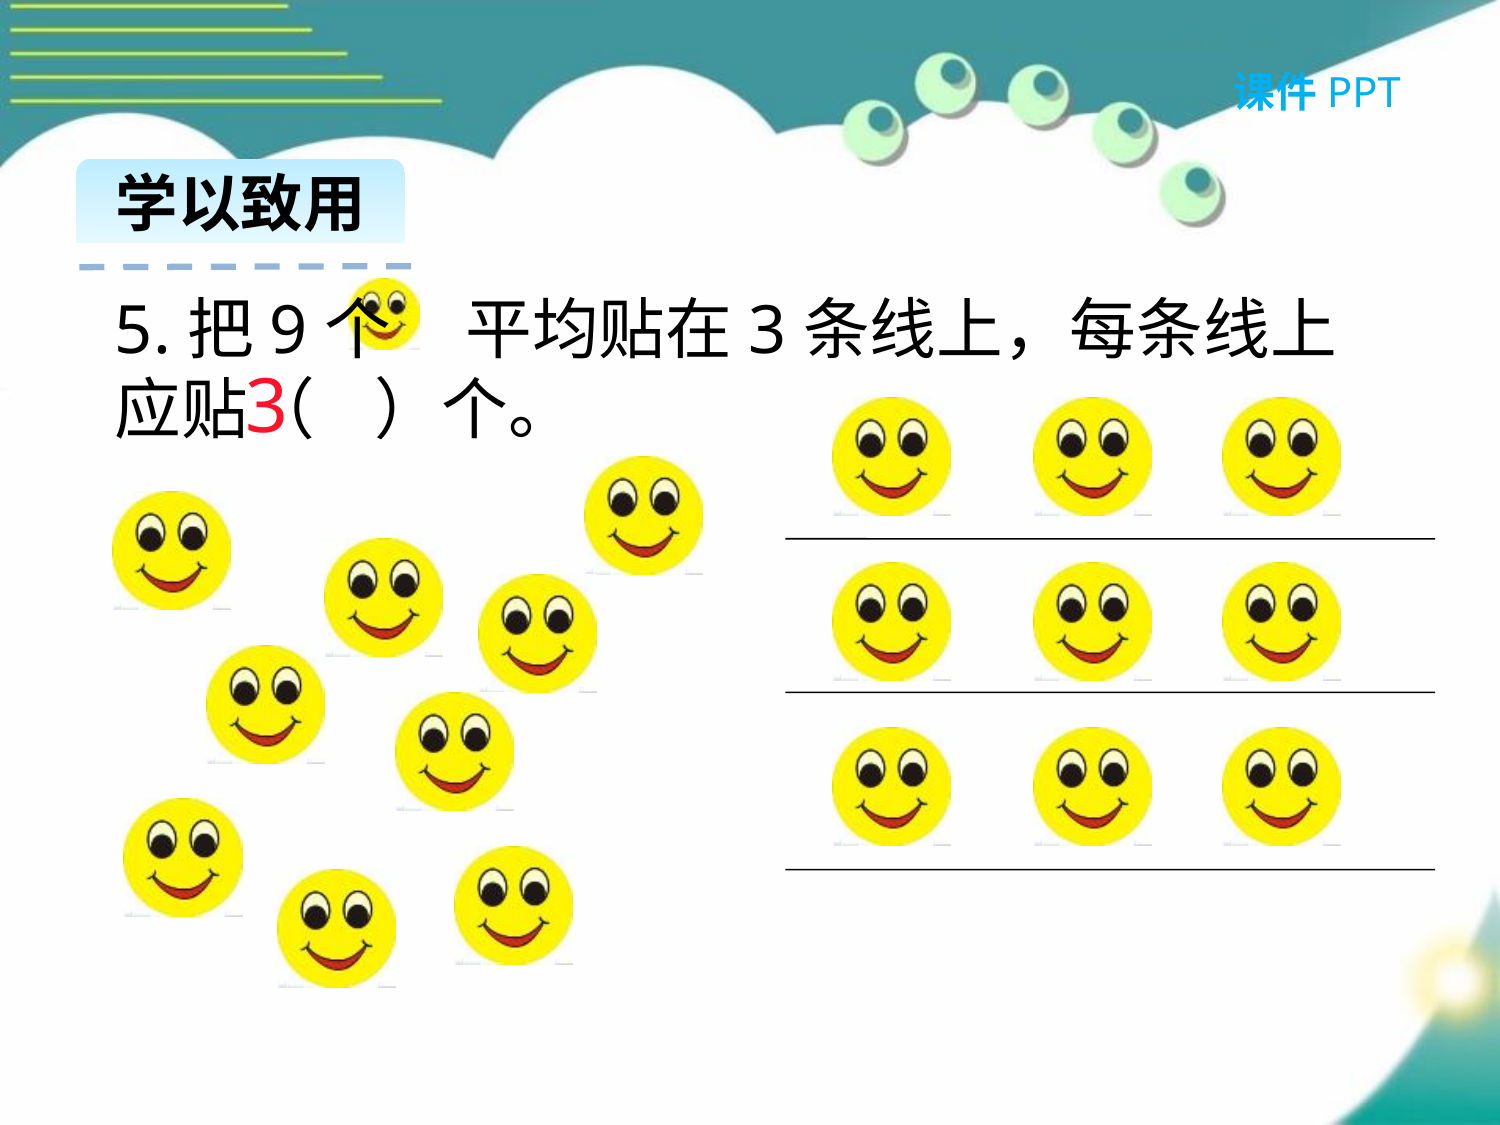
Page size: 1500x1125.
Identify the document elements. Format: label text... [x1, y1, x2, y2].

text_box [76, 158, 420, 268]
text_box 课件PPT [1218, 58, 1418, 124]
picture [0, 0, 1500, 1125]
text_box 3 [230, 349, 313, 455]
text_box 5.把9个 平均贴在3条线上，每条线上应贴（ ）个。 [100, 279, 1362, 454]
